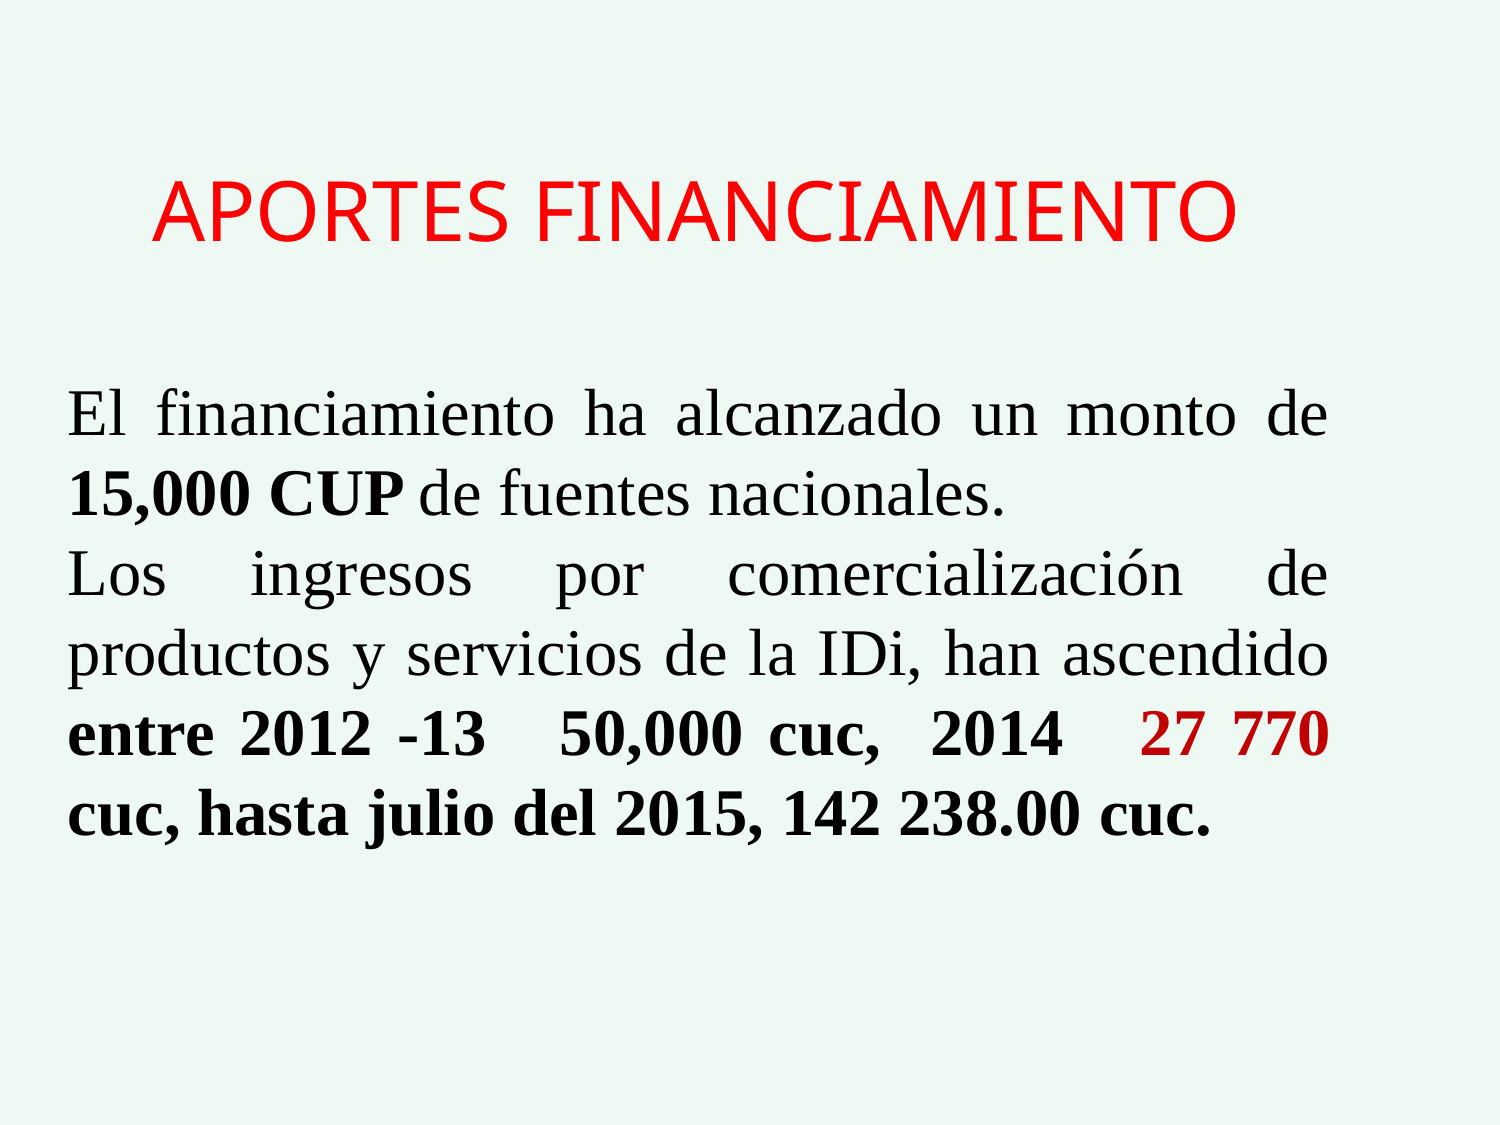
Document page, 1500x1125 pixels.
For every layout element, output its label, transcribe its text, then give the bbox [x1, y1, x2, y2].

text_box El financiamiento ha alcanzado un monto de 15,000 CUP de fuentes nacionales. Los ingresos por comercialización de productos y servicios de la IDi, han ascendido entre 2012 -13 50,000 cuc, 2014 27 770 cuc, hasta julio del 2015, 142 238.00 cuc. [53, 361, 1347, 857]
title APORTES FINANCIAMIENTO [0, 78, 1394, 338]
